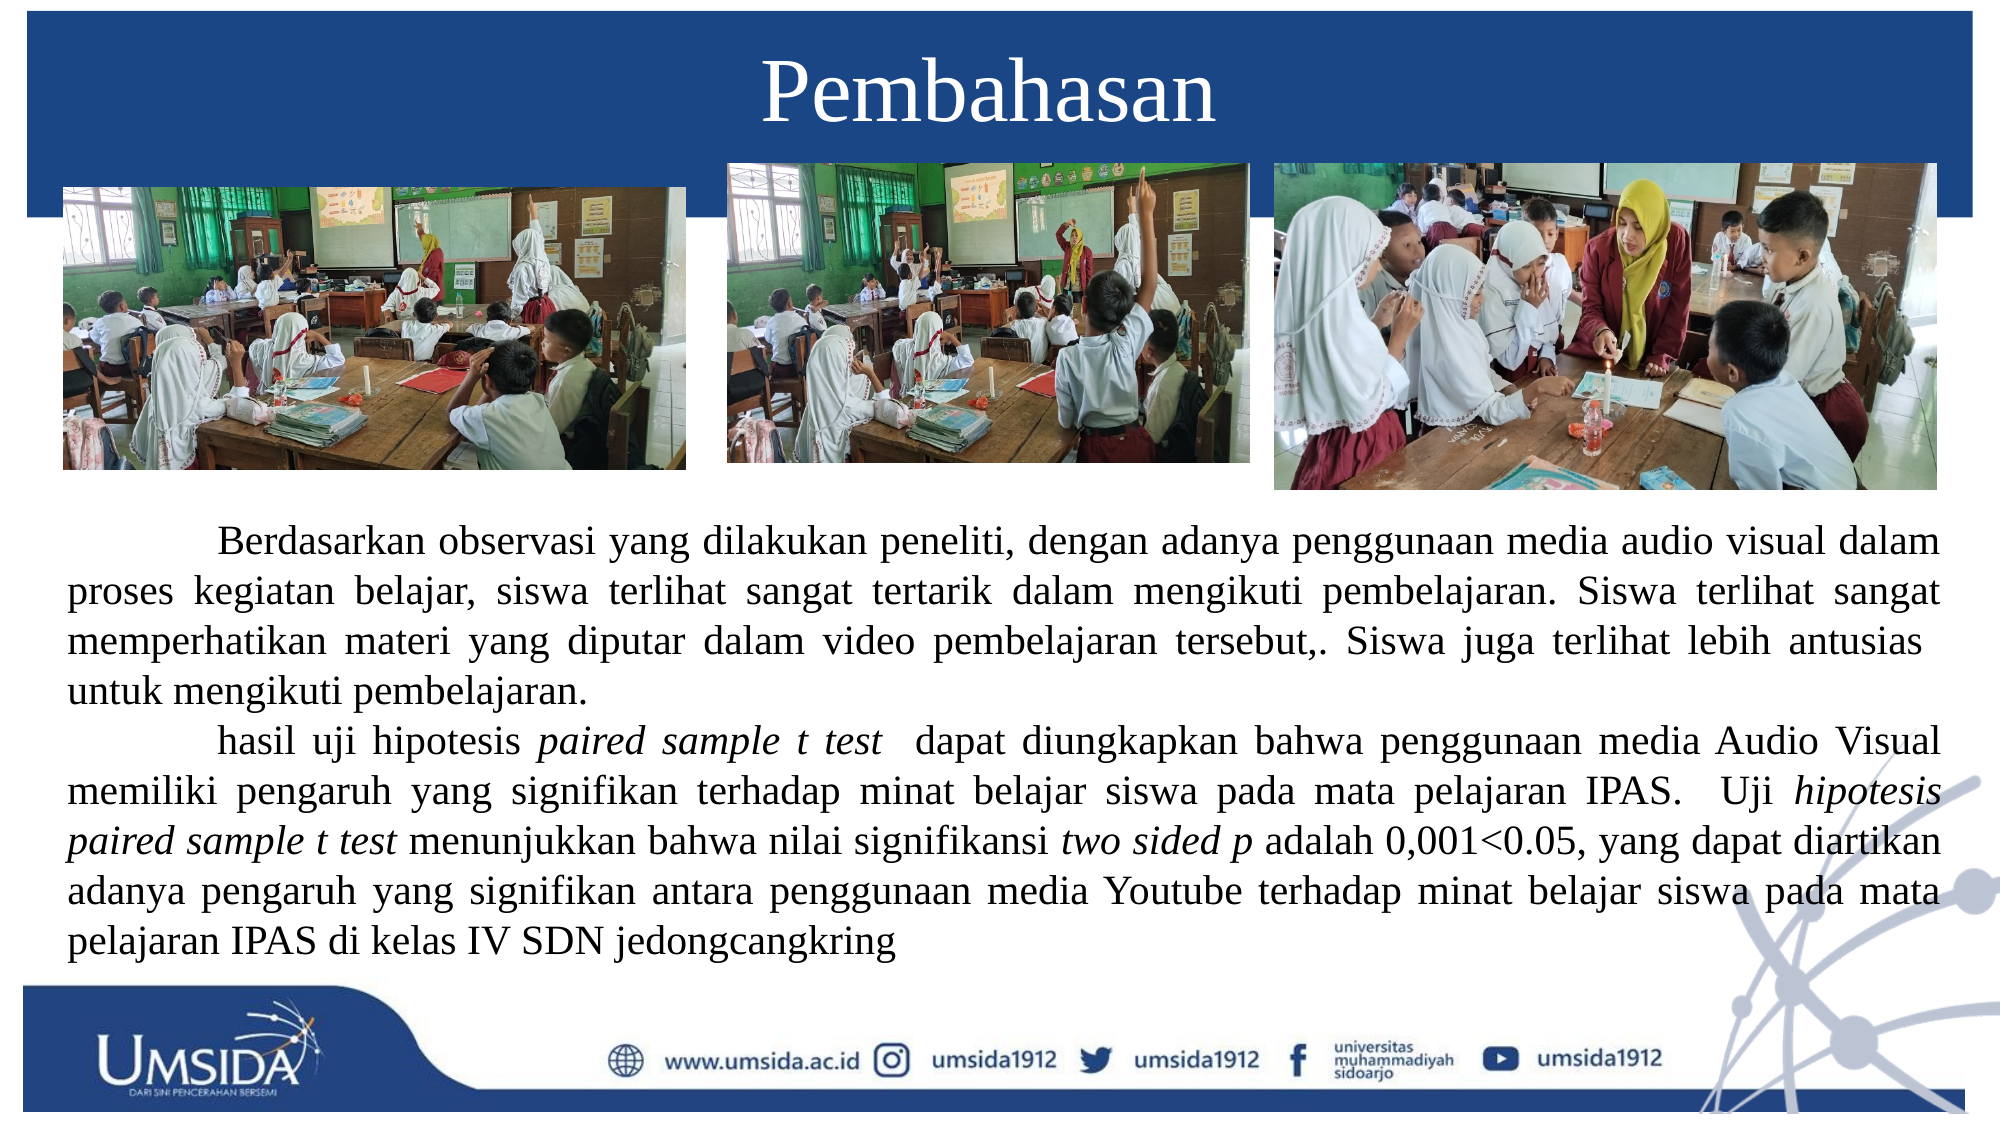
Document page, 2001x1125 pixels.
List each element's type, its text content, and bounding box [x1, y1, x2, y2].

picture [727, 162, 1251, 464]
picture [1273, 162, 1937, 490]
picture [63, 187, 687, 470]
title Pembahasan [27, 10, 1973, 218]
picture [23, 696, 2000, 1114]
text_box Berdasarkan observasi yang dilakukan peneliti, dengan adanya penggunaan media audio visual dalam proses kegiatan belajar, siswa terlihat sangat tertarik dalam mengikuti pembelajaran. Siswa terlihat sangat memperhatikan materi yang diputar dalam video pembelajaran tersebut,. Siswa juga terlihat lebih antusias untuk mengikuti pembelajaran. hasil uji hipotesis paired sample t test dapat diungkapkan bahwa penggunaan media Audio Visual memiliki pengaruh yang signifikan terhadap minat belajar siswa pada mata pelajaran IPAS. Uji hipotesis paired sample t test menunjukkan bahwa nilai signifikansi two sided p adalah 0,001<0.05, yang dapat diartikan adanya pengaruh yang signifikan antara penggunaan media Youtube terhadap minat belajar siswa pada mata pelajaran IPAS di kelas IV SDN jedongcangkring [67, 512, 1943, 1013]
